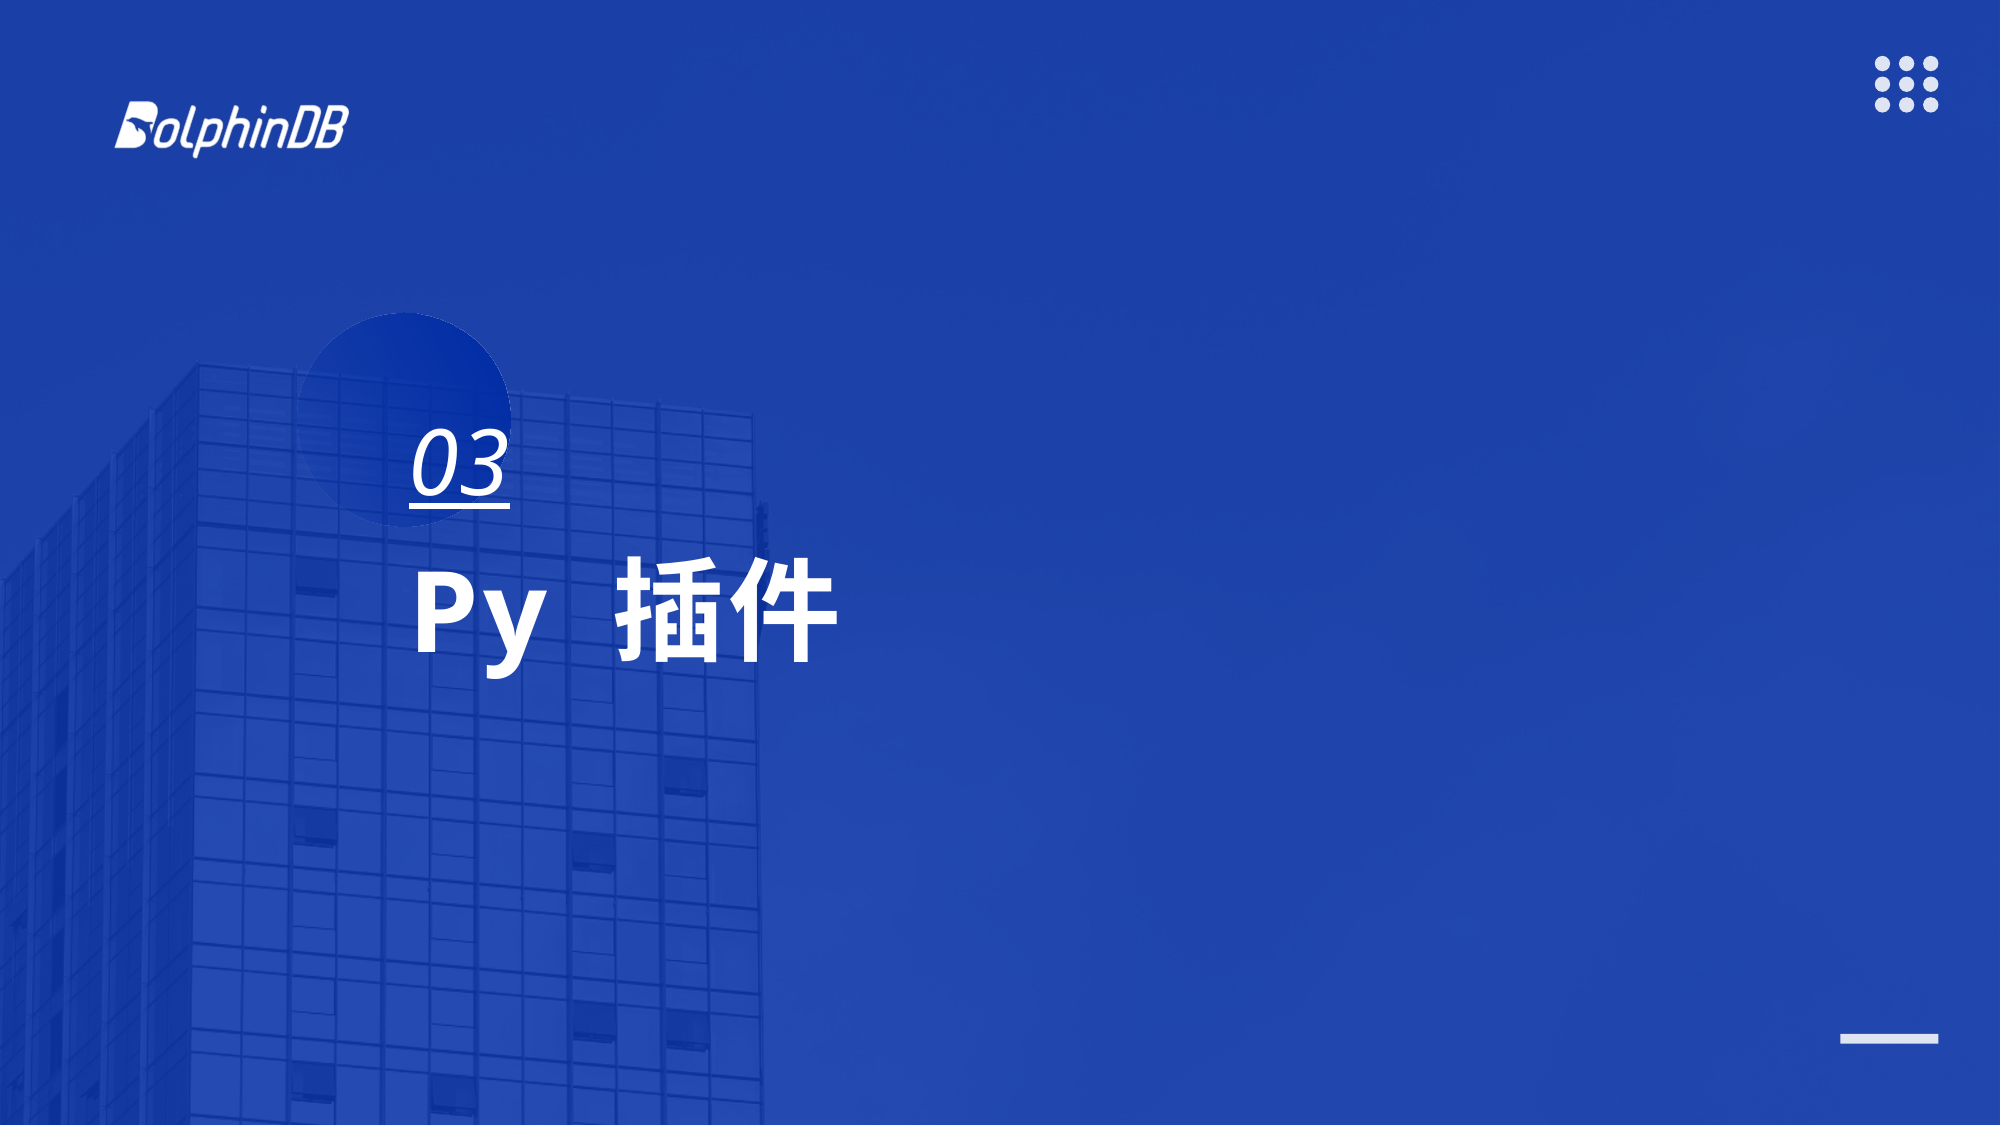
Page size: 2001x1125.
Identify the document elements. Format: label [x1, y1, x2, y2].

text_box [1874, 55, 1939, 113]
picture [0, 0, 2000, 1125]
